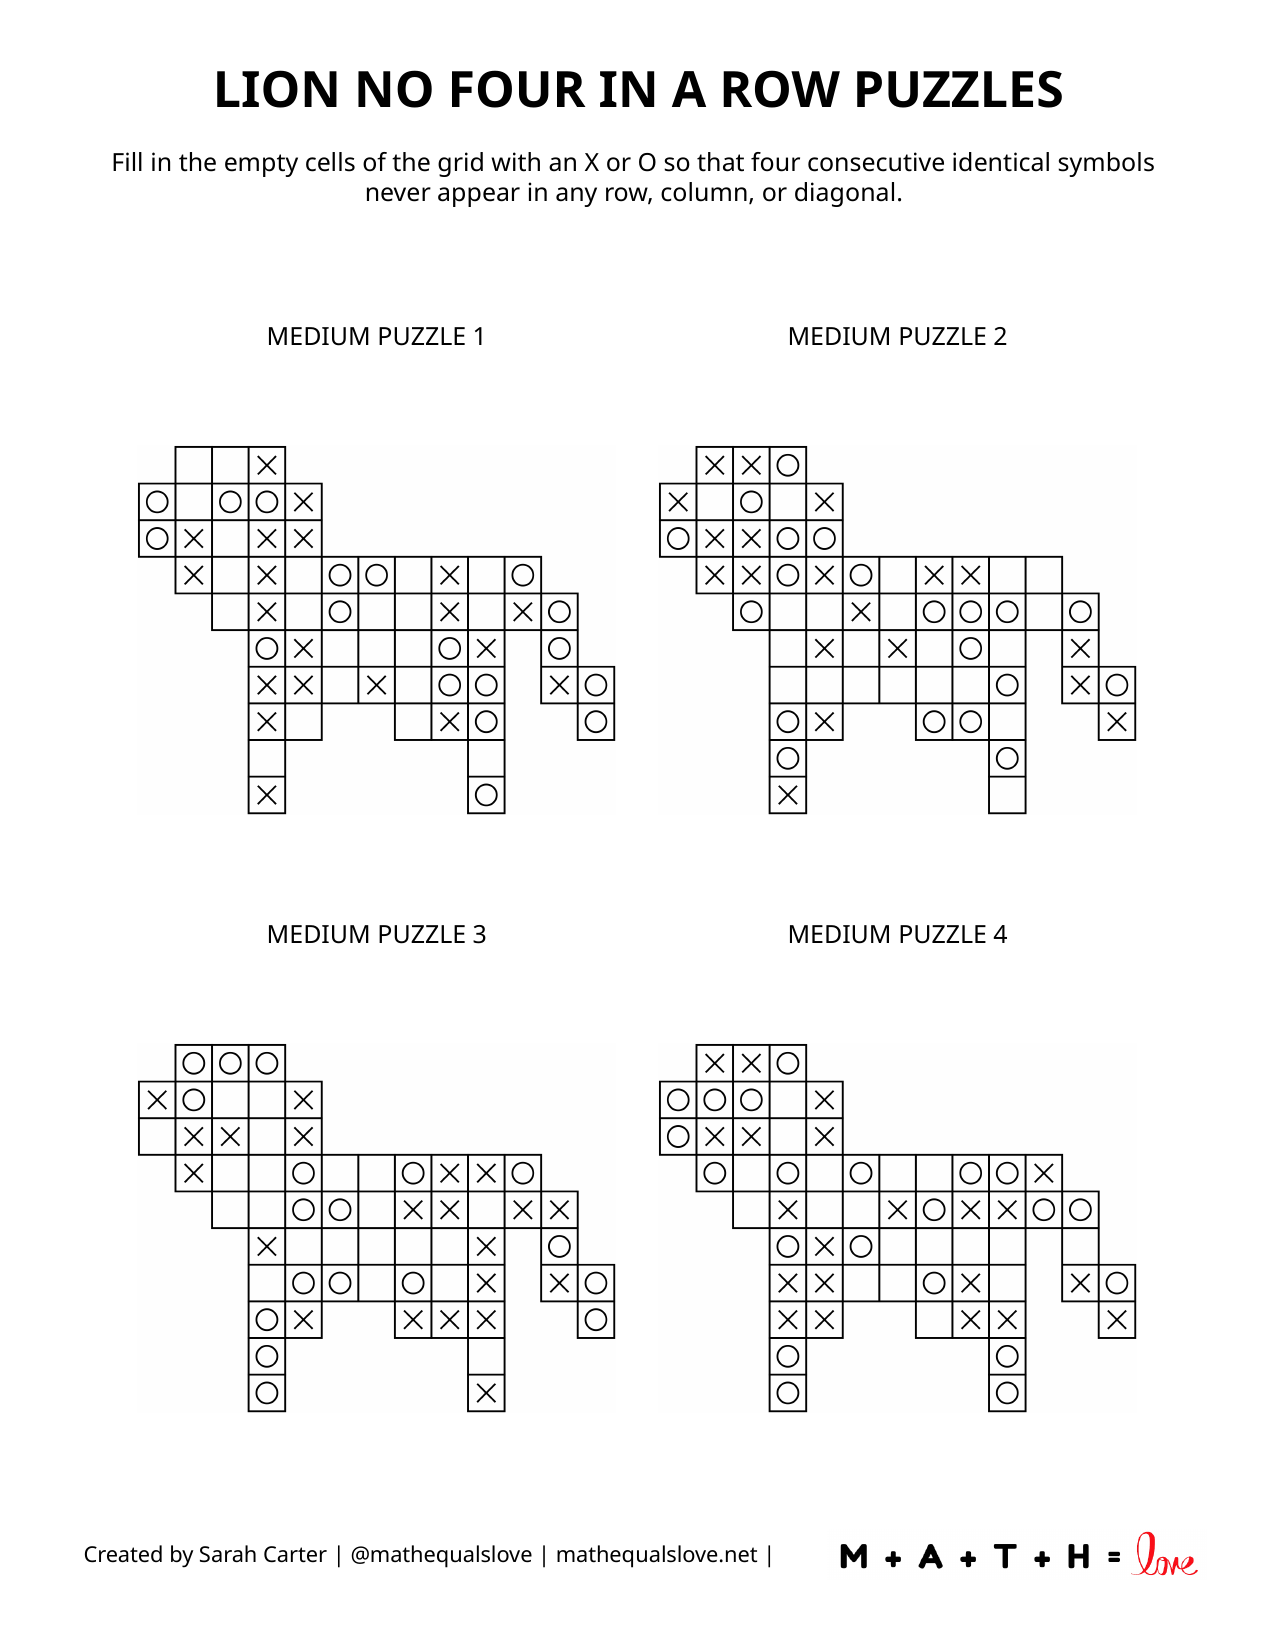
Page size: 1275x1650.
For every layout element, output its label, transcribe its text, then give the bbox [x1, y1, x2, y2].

text_box Fill in the empty cells of the grid with an X or O so that four consecutive identical symbols never appear in any row, column, or diagonal. [0, 139, 1275, 215]
picture [136, 1043, 617, 1413]
picture [136, 445, 617, 815]
picture [657, 1043, 1138, 1413]
text_box MEDIUM PUZZLE 2 [658, 320, 1138, 372]
text_box Created by Sarah Carter | @mathequalslove | mathequalslove.net | [68, 1533, 826, 1575]
picture [657, 445, 1138, 815]
text_box LION NO FOUR IN A ROW PUZZLES [66, 49, 1211, 125]
text_box MEDIUM PUZZLE 1 [137, 320, 617, 372]
picture [826, 1528, 1207, 1580]
text_box MEDIUM PUZZLE 3 [137, 918, 617, 970]
text_box MEDIUM PUZZLE 4 [658, 918, 1138, 970]
